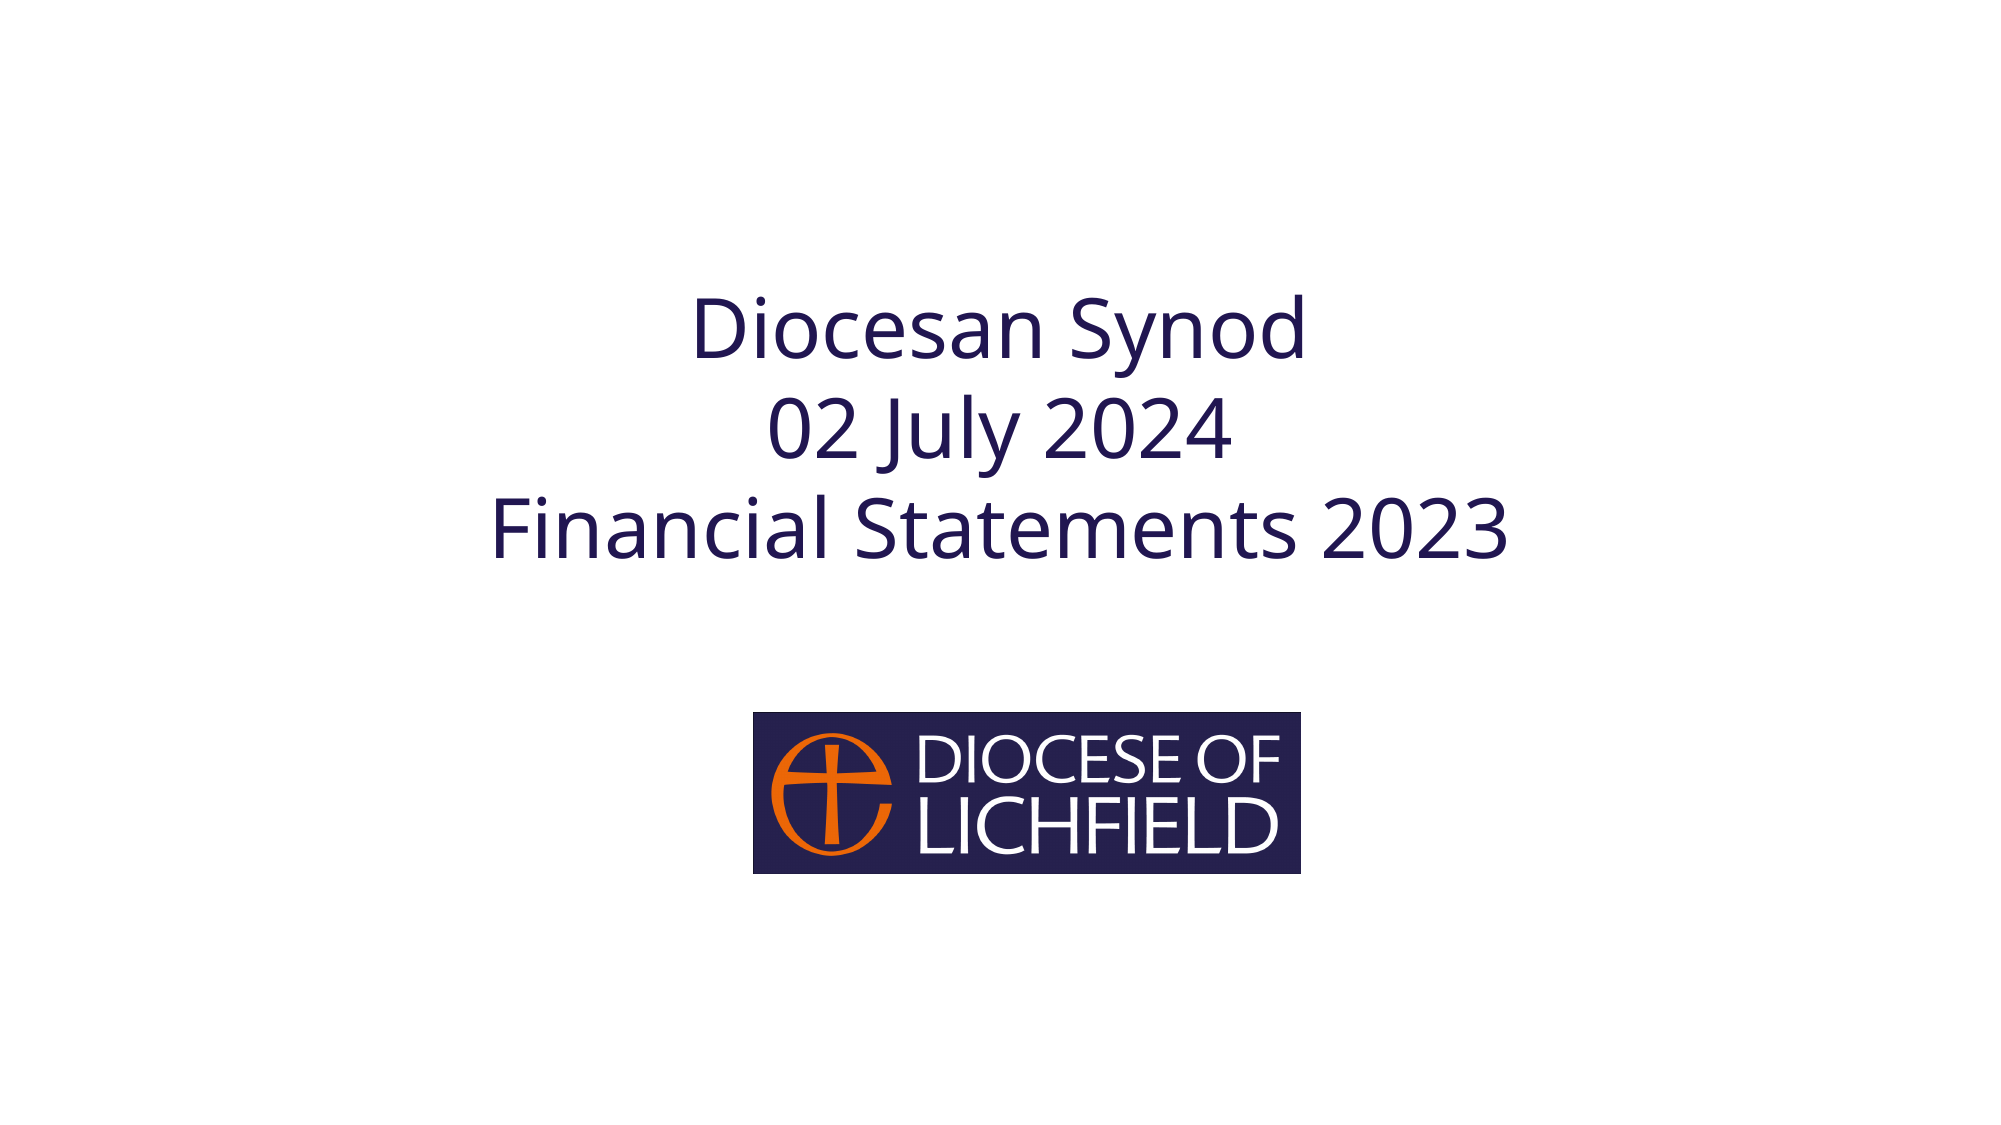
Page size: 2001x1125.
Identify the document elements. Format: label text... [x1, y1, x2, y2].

text_box Diocesan Synod 02 July 2024 Financial Statements 2023 All other text in “Segoe UI” font 23 February 2015 [249, 157, 1750, 823]
picture [753, 712, 1301, 874]
